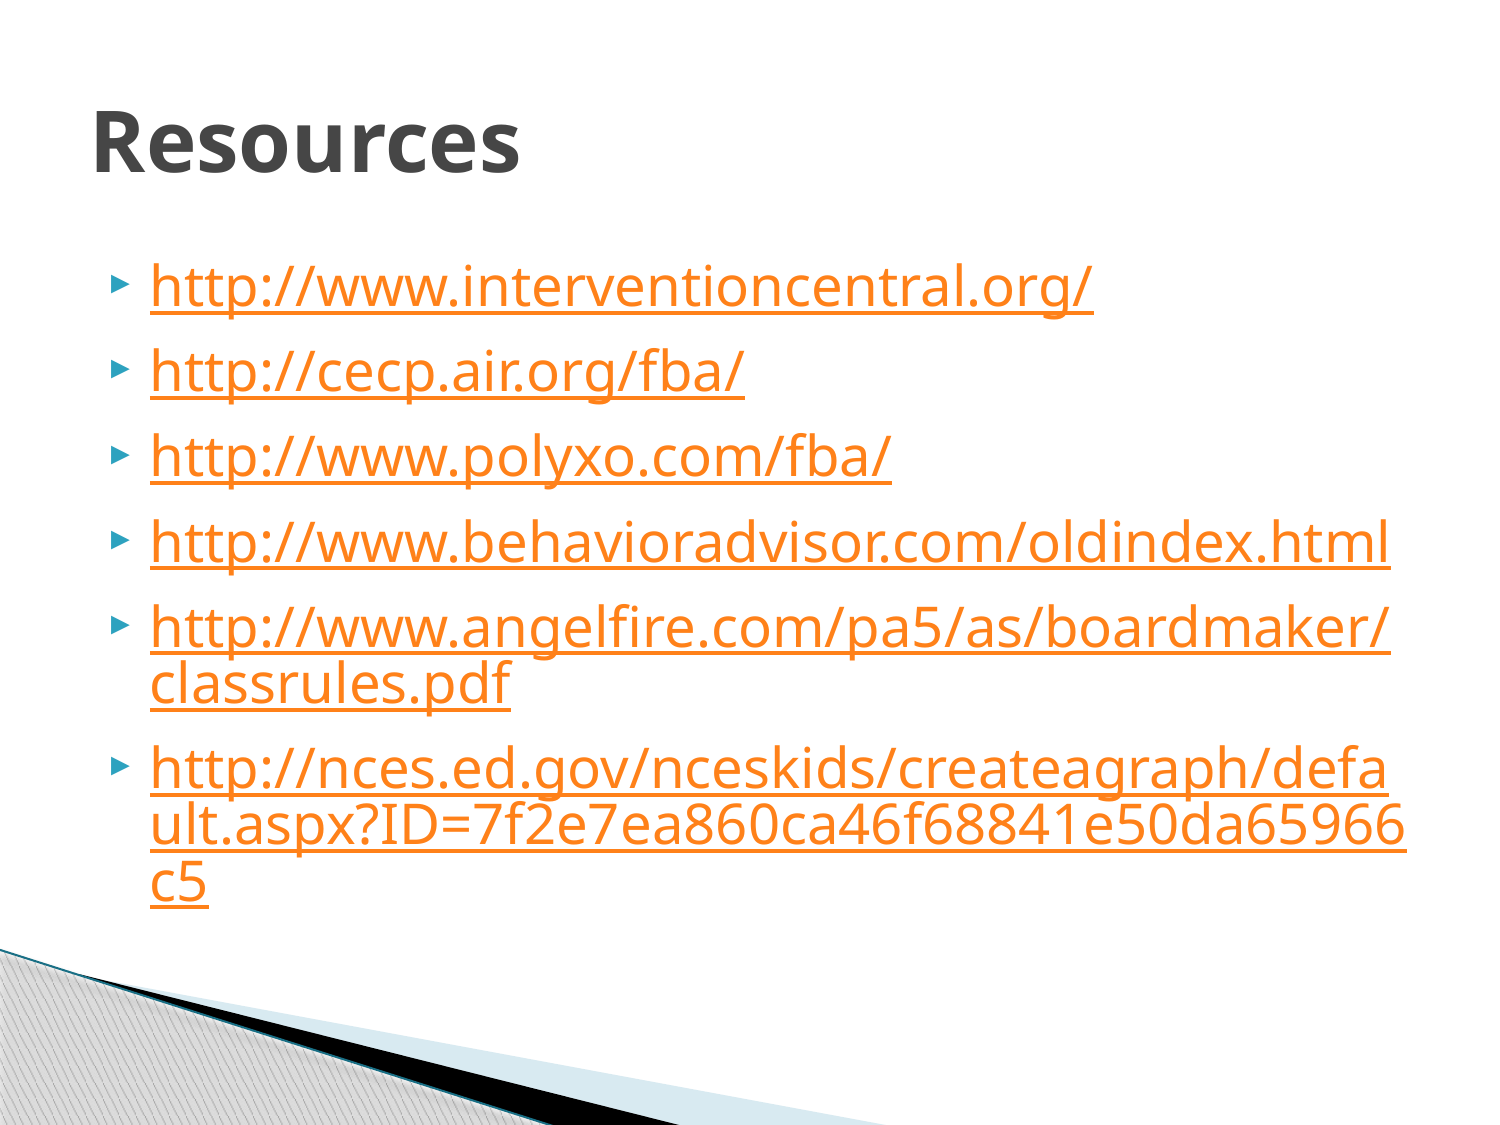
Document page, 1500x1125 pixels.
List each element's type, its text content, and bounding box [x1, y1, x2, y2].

title Resources [75, 45, 1425, 233]
list http://www.interventioncentral.org/ http://cecp.air.org/fba/ http://www.polyxo.com/fba/ http://www.behavioradvisor.com/oldindex.html http://www.angelfire.com/pa5/as/boardmaker/classrules.pdf http://nces.ed.gov/nceskids/createagraph/default.aspx?ID=7f2e7ea860ca46f68841e50da65966c5 [74, 242, 1426, 986]
